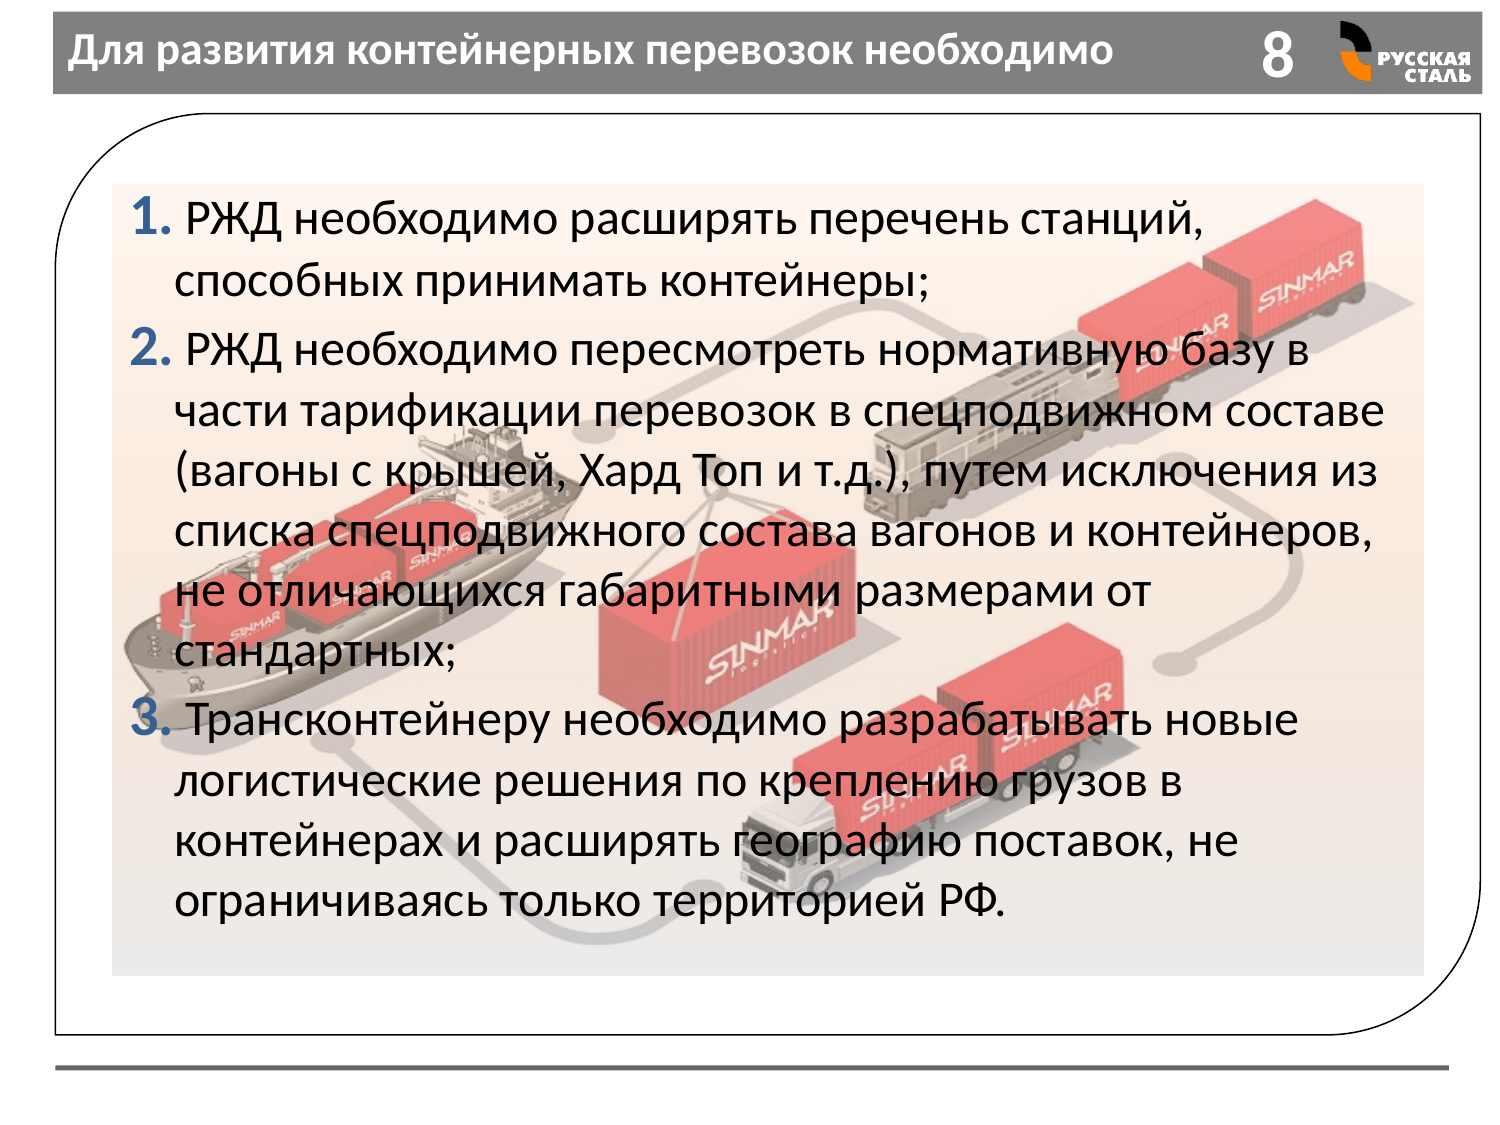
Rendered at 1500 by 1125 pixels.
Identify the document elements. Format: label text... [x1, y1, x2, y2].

text_box Для развития контейнерных перевозок необходимо [1310, 11, 1483, 95]
picture [1340, 21, 1473, 85]
text_box 8 [1246, 3, 1310, 98]
text_box [55, 1065, 1449, 1071]
text_box 1. РЖД необходимо расширять перечень станций, способных принимать контейнеры; 2. РЖД необходимо пересмотреть нормативную базу в части тарификации перевозок в спецподвижном составе (вагоны с крышей, Хард Топ и т.д.), путем исключения из списка спецподвижного состава вагонов и контейнеров, не отличающихся габаритными размерами от стандартных; 3. Трансконтейнеру необходимо разрабатывать новые логистические решения по креплению грузов в контейнерах и расширять географию поставок, не ограничиваясь только территорией РФ. [53, 111, 1483, 1038]
text_box Для развития контейнерных перевозок необходимо [53, 11, 1246, 95]
